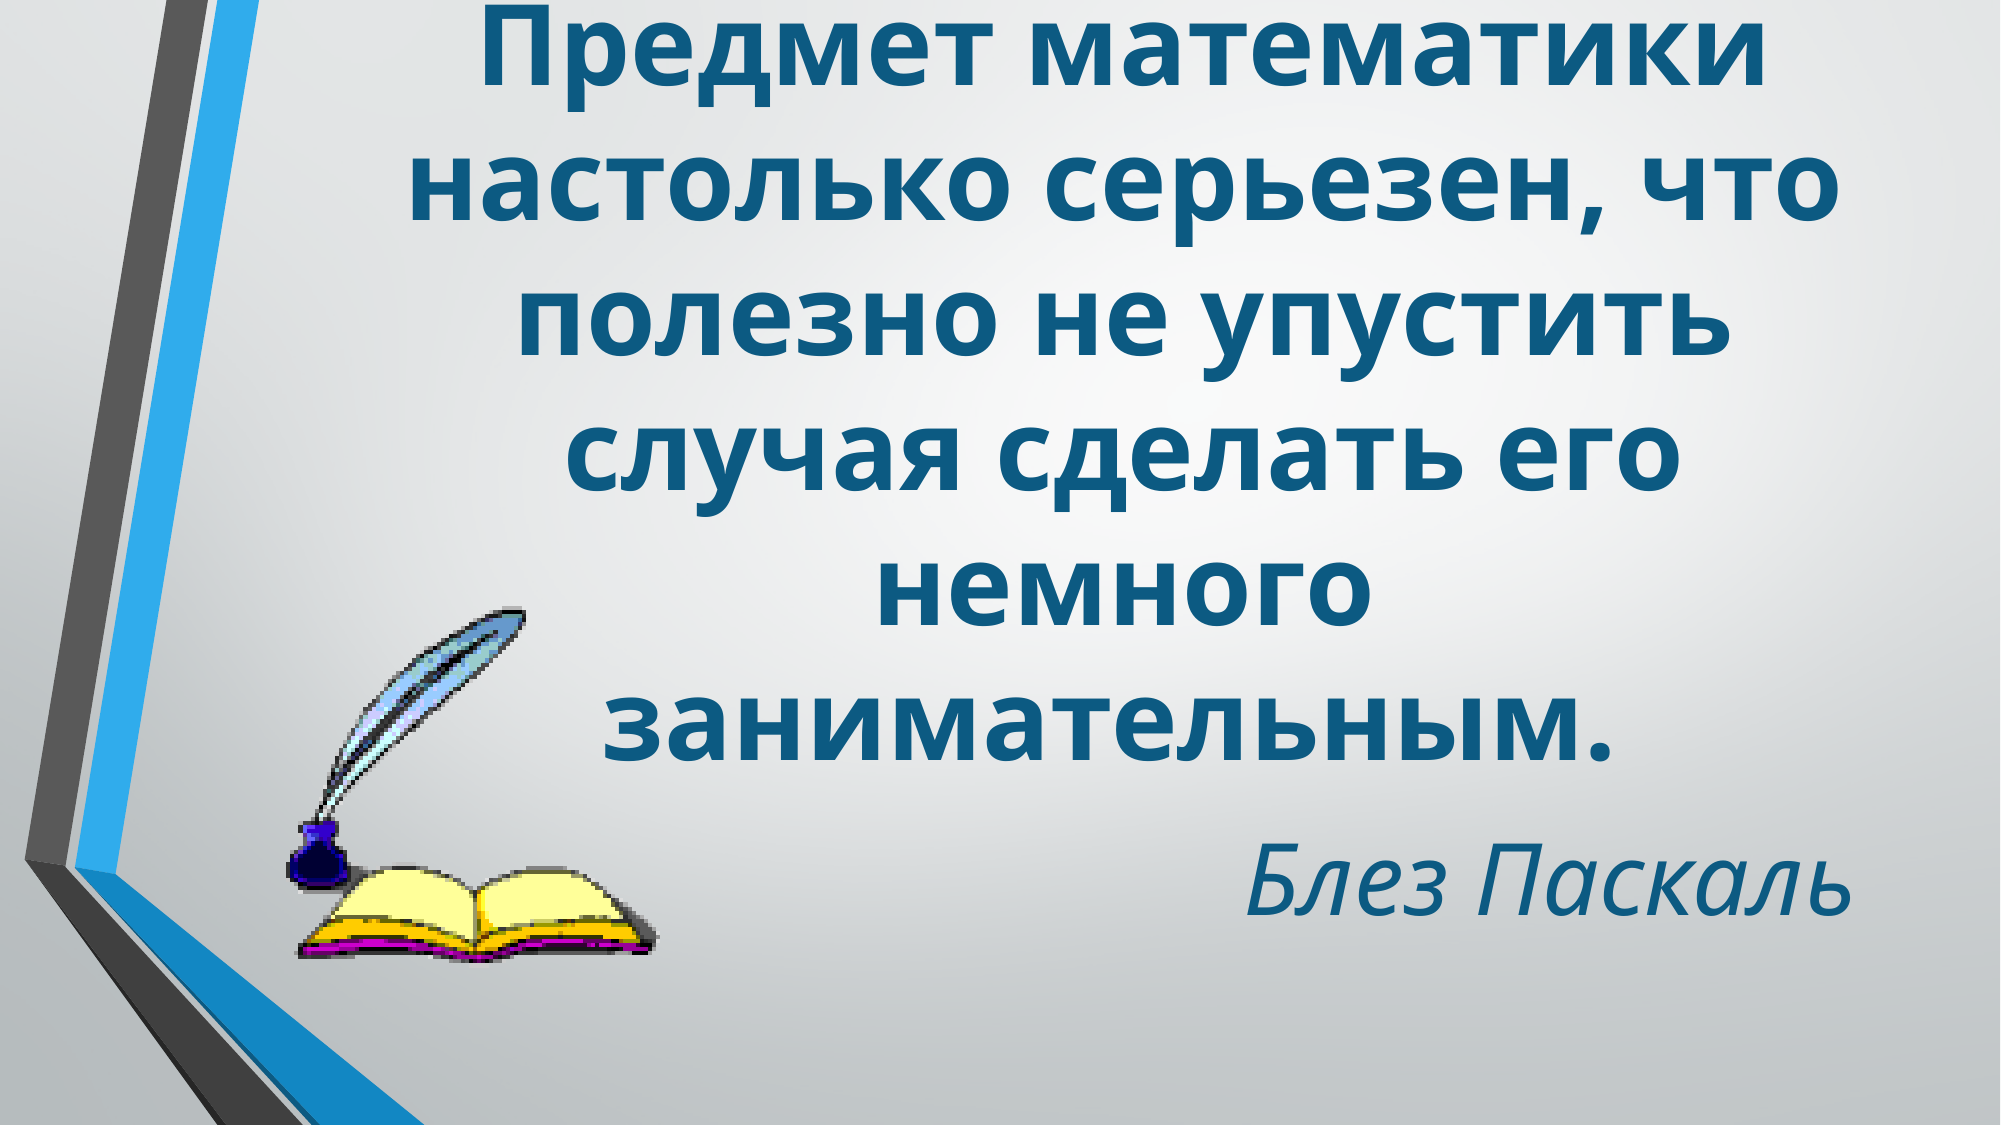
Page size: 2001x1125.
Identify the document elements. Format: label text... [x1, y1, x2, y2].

list Предмет математики настолько серьезен, что полезно не упустить случая сделать его немного занимательным. Блез Паскаль [350, 19, 1898, 890]
picture [238, 541, 693, 968]
